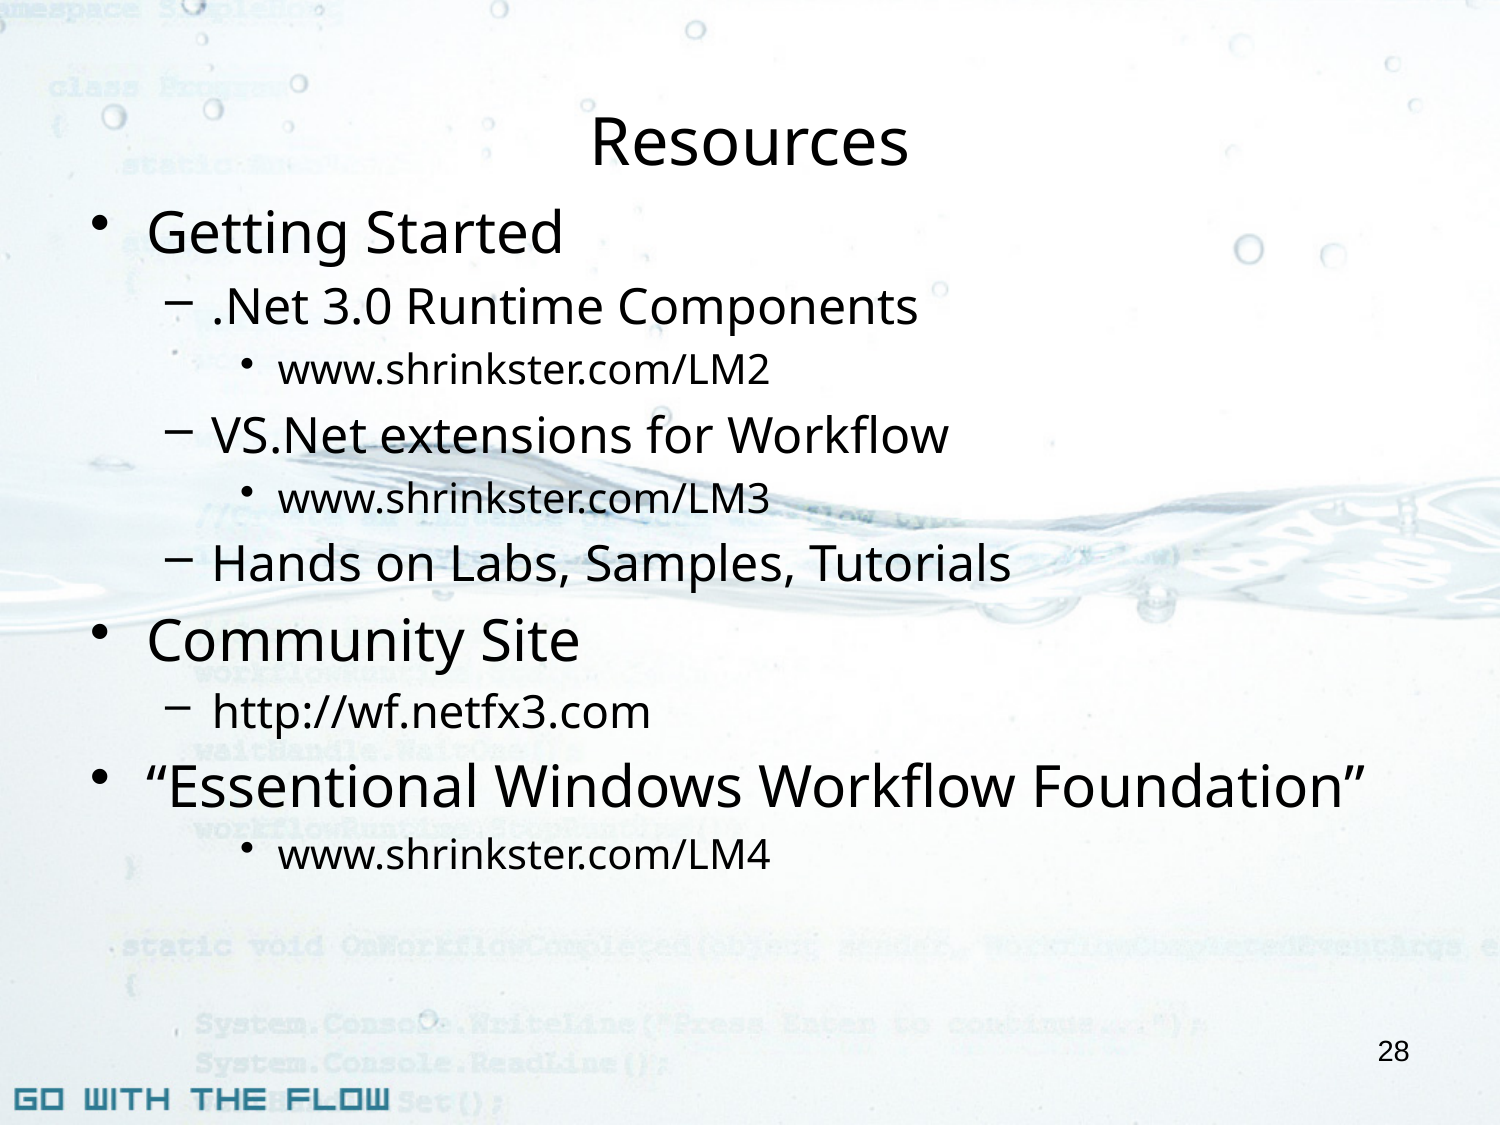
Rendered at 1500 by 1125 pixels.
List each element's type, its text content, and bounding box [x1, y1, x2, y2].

picture [0, 0, 1500, 1125]
title Resources [74, 44, 1426, 187]
slide_number 28 [1074, 1051, 1426, 1103]
list Getting Started .Net 3.0 Runtime Components www.shrinkster.com/LM2 VS.Net extensions for Workflow www.shrinkster.com/LM3 Hands on Labs, Samples, Tutorials Community Site http://wf.netfx3.com “Essentional Windows Workflow Foundation” www.shrinkster.com/LM4 [74, 187, 1426, 1051]
